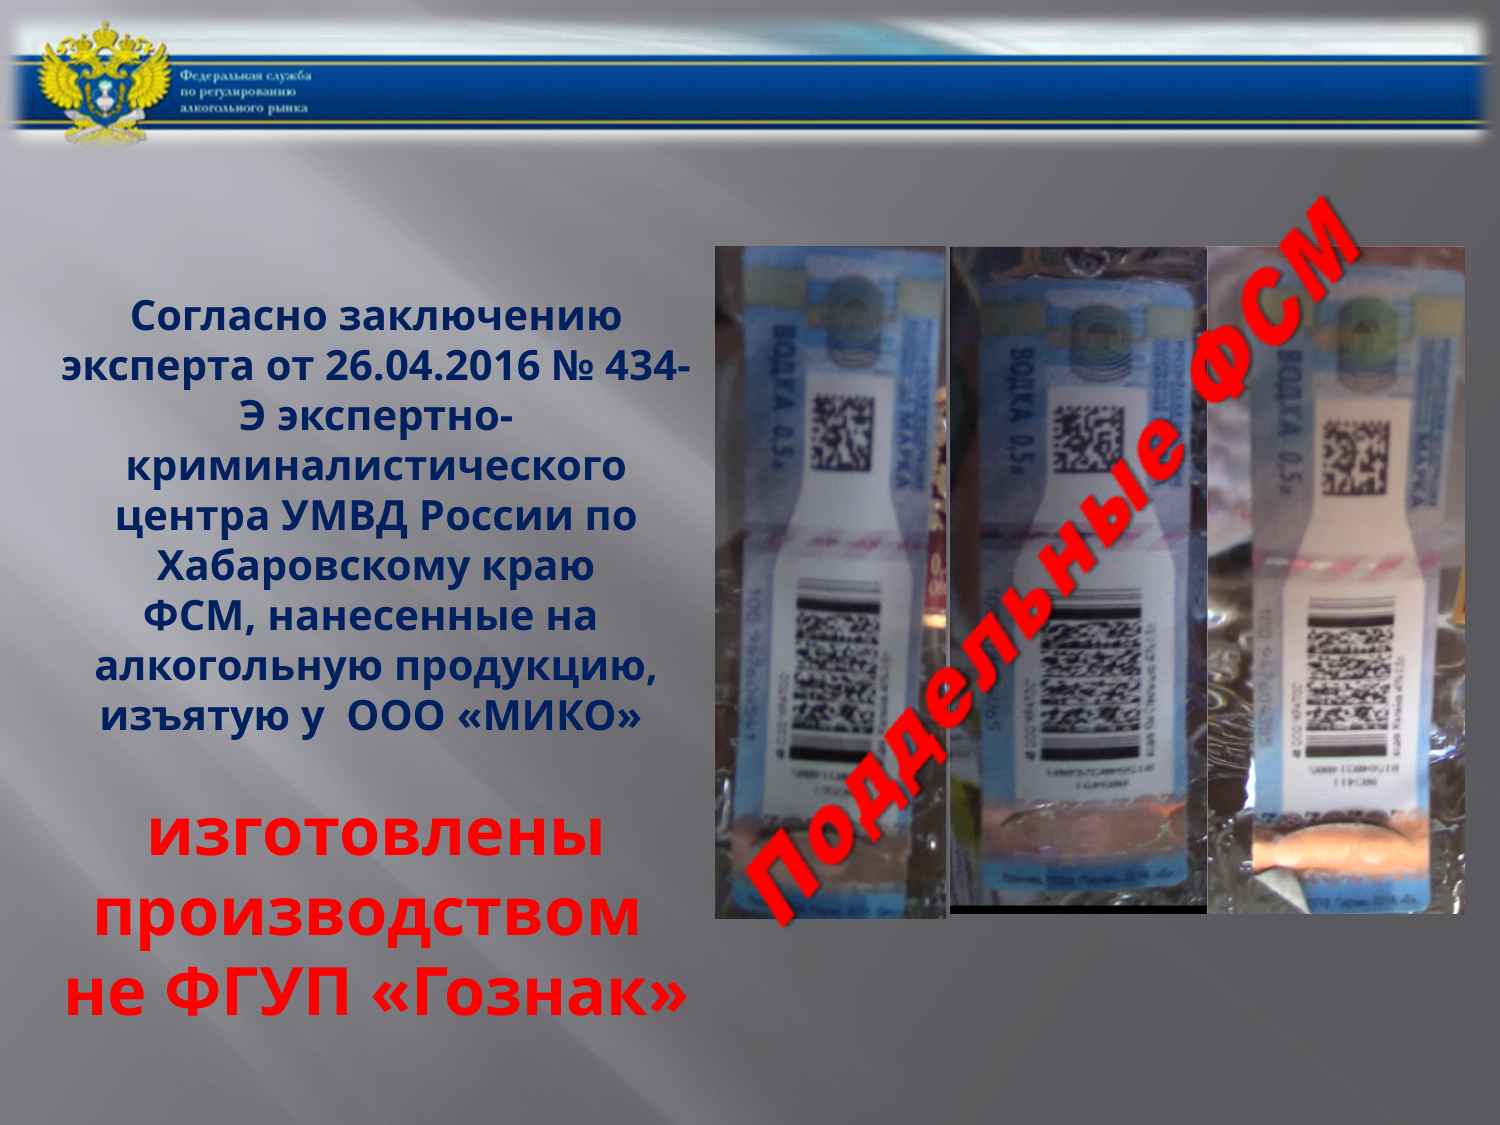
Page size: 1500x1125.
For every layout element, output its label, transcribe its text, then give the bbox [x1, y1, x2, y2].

text_box Согласно заключению эксперта от 26.04.2016 № 434-Э экспертно-криминалистического центра УМВД России по Хабаровскому краю ФСМ, нанесенные на алкогольную продукцию, изъятую у ООО «МИКО» изготовлены производством не ФГУП «Гознак» [35, 281, 718, 1125]
picture [0, 5, 1500, 1028]
